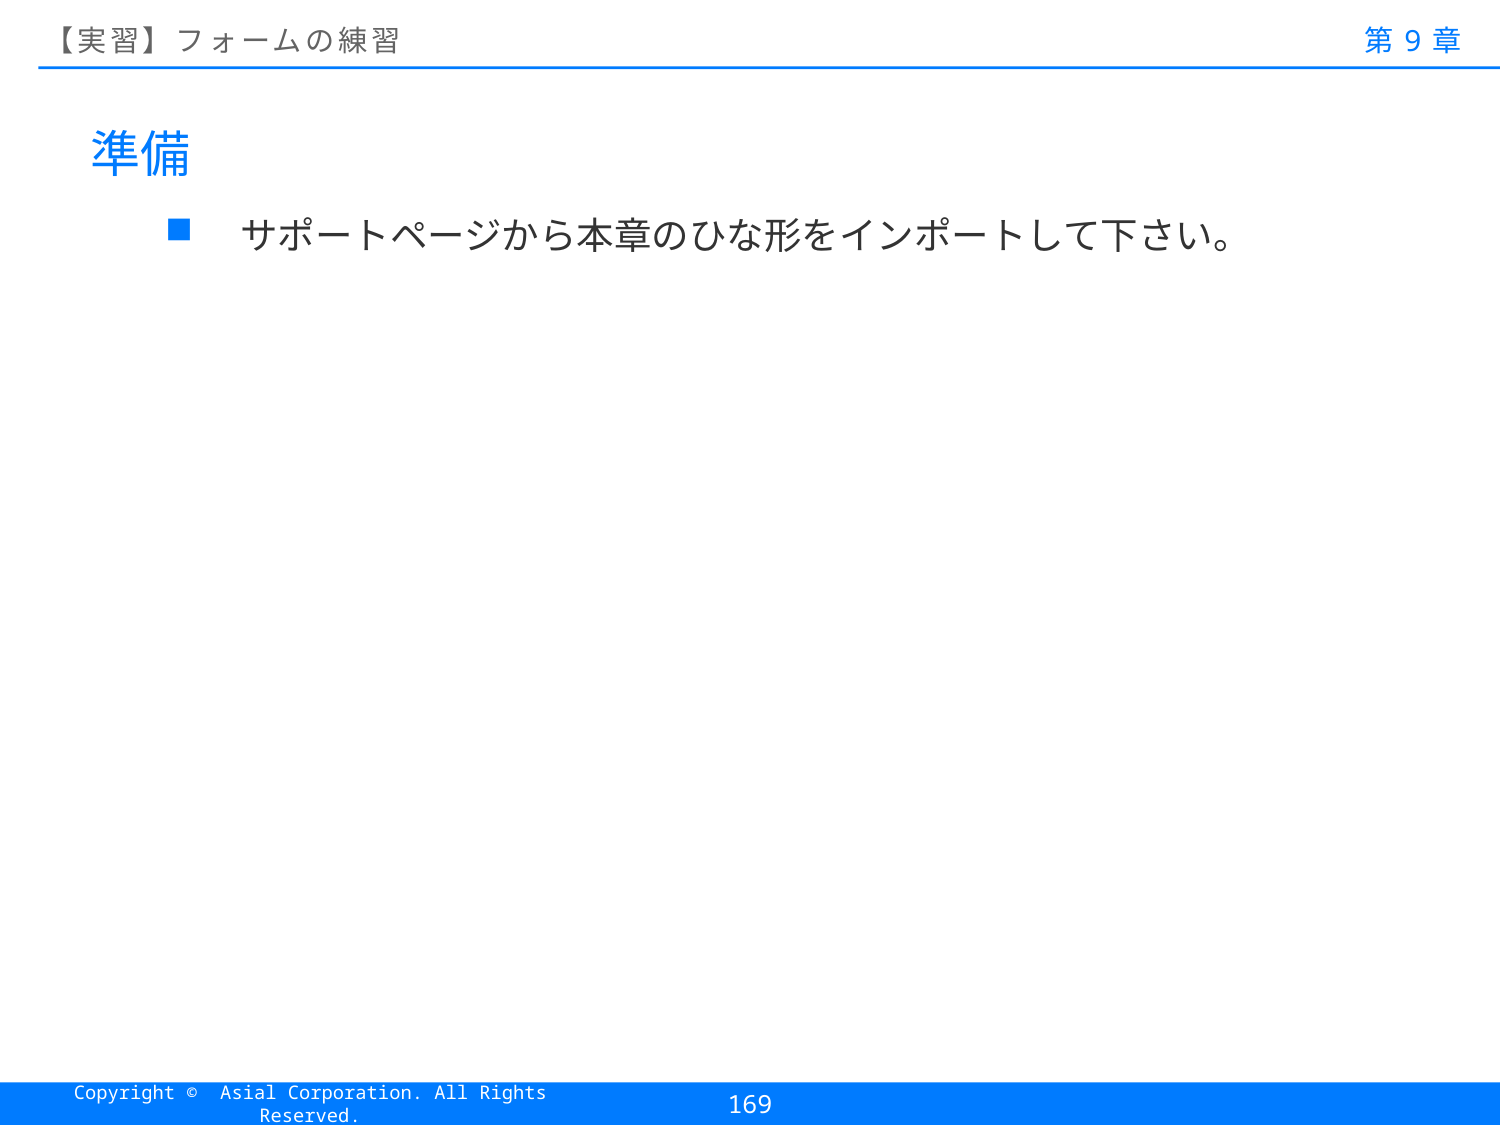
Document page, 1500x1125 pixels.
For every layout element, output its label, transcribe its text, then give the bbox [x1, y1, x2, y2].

slide_number 169 [581, 1075, 919, 1125]
list 第9章 [702, 7, 1477, 72]
list 準備 サポートページから本章のひな形をインポートして下さい。 [75, 84, 1425, 988]
title 【実習】フォームの練習 [29, 7, 702, 72]
